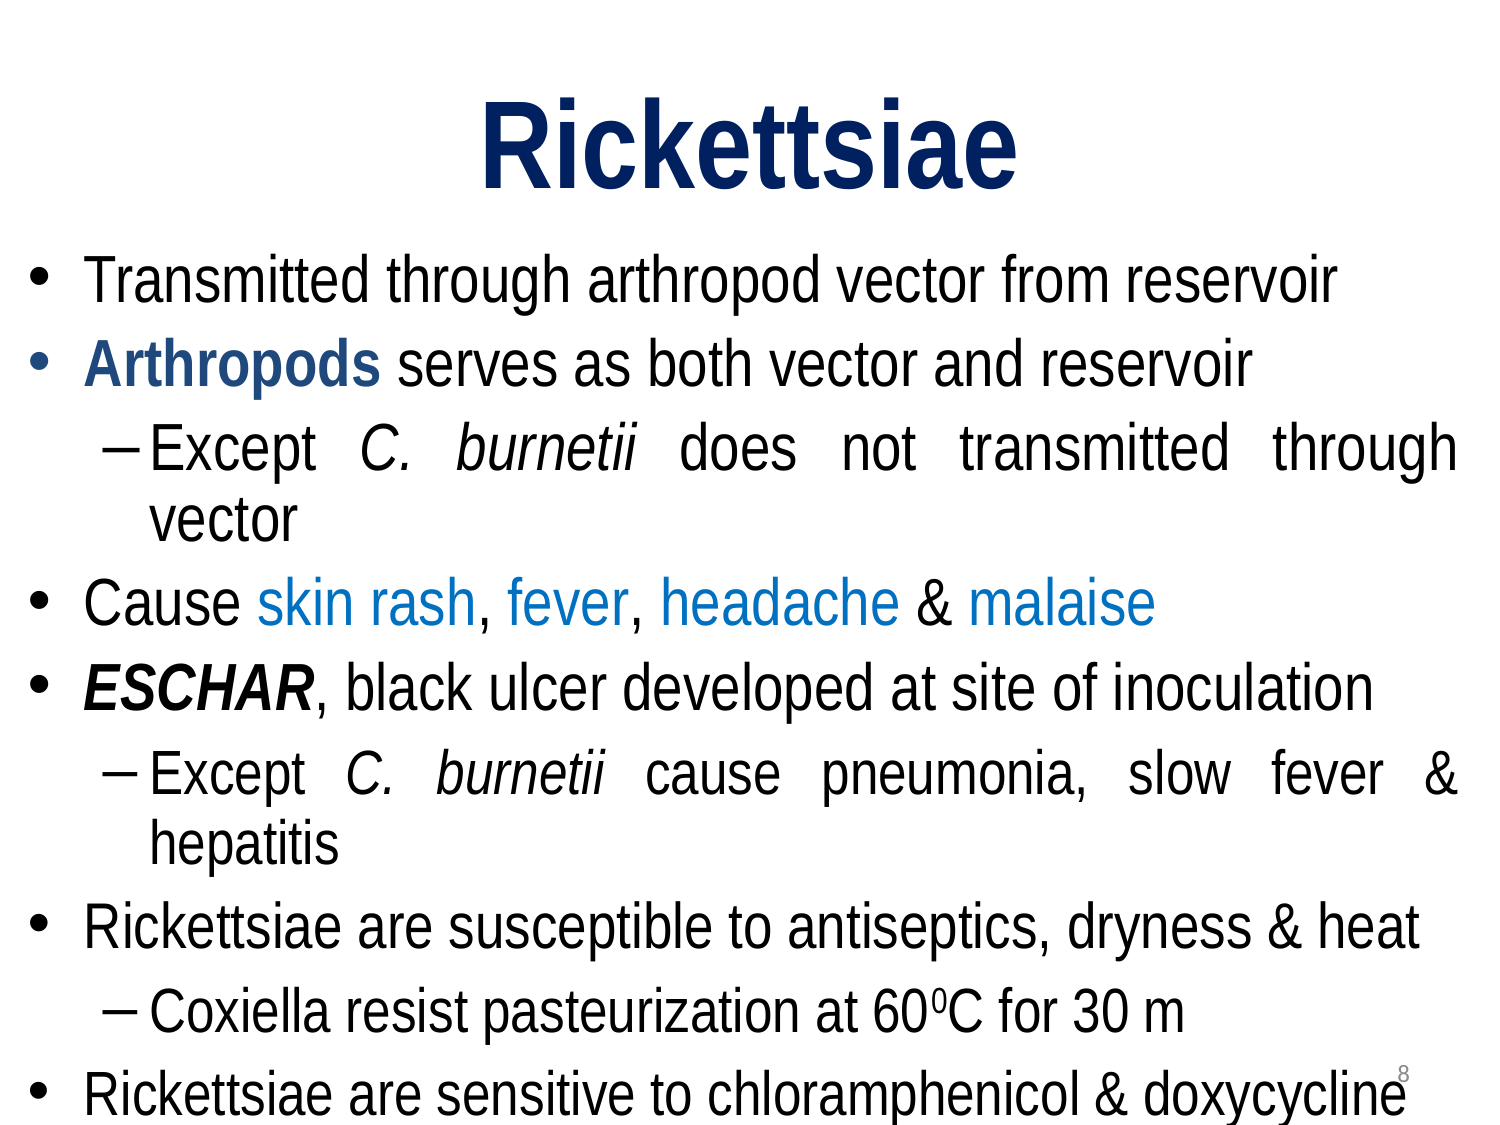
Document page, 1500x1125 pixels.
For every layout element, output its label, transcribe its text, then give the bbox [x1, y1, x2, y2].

footer [512, 1042, 988, 1103]
list Transmitted through arthropod vector from reservoir Arthropods serves as both vector and reservoir Except C. burnetii does not transmitted through vector Cause skin rash, fever, headache & malaise ESCHAR, black ulcer developed at site of inoculation Except C. burnetii cause pneumonia, slow fever & hepatitis Rickettsiae are susceptible to antiseptics, dryness & heat Coxiella resist pasteurization at 600C for 30 m Rickettsiae are sensitive to chloramphenicol & doxycycline [12, 237, 1475, 1100]
title Rickettsiae [75, 45, 1425, 233]
slide_number 8 [1074, 1042, 1425, 1103]
